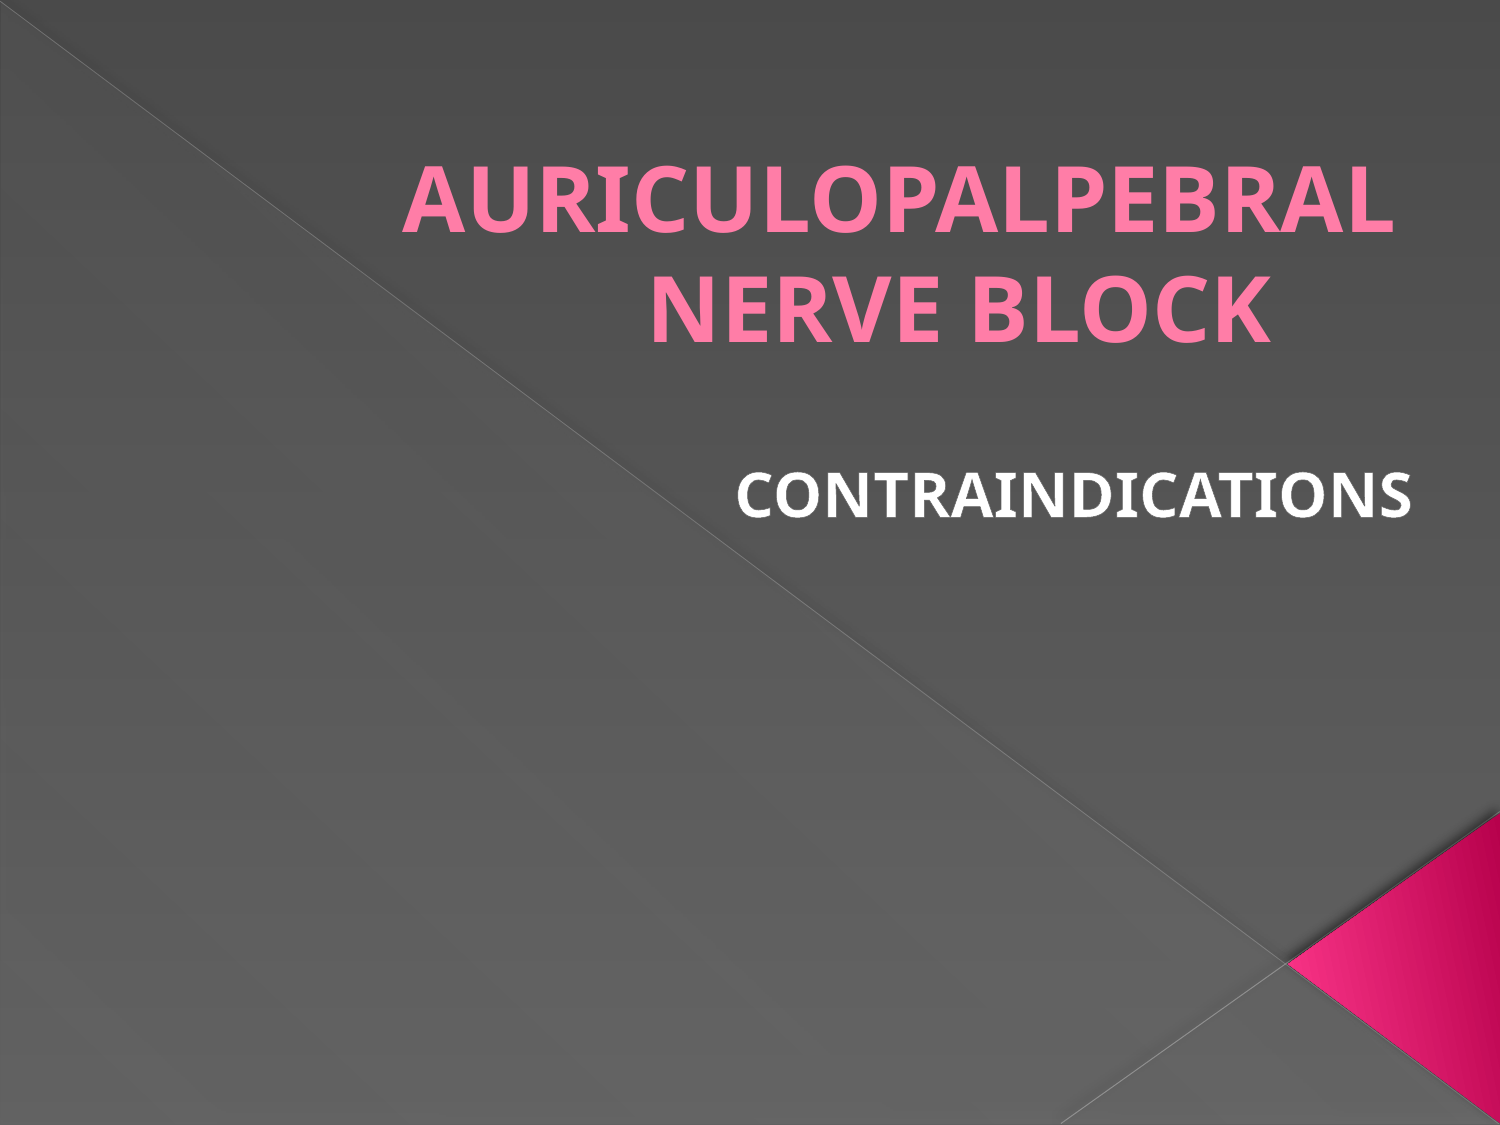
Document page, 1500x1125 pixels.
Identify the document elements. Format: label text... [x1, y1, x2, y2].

subtitle CONTRAINDICATIONS [127, 447, 1451, 735]
title AURICULOPALPEBRAL NERVE BLOCK [88, 127, 1412, 369]
